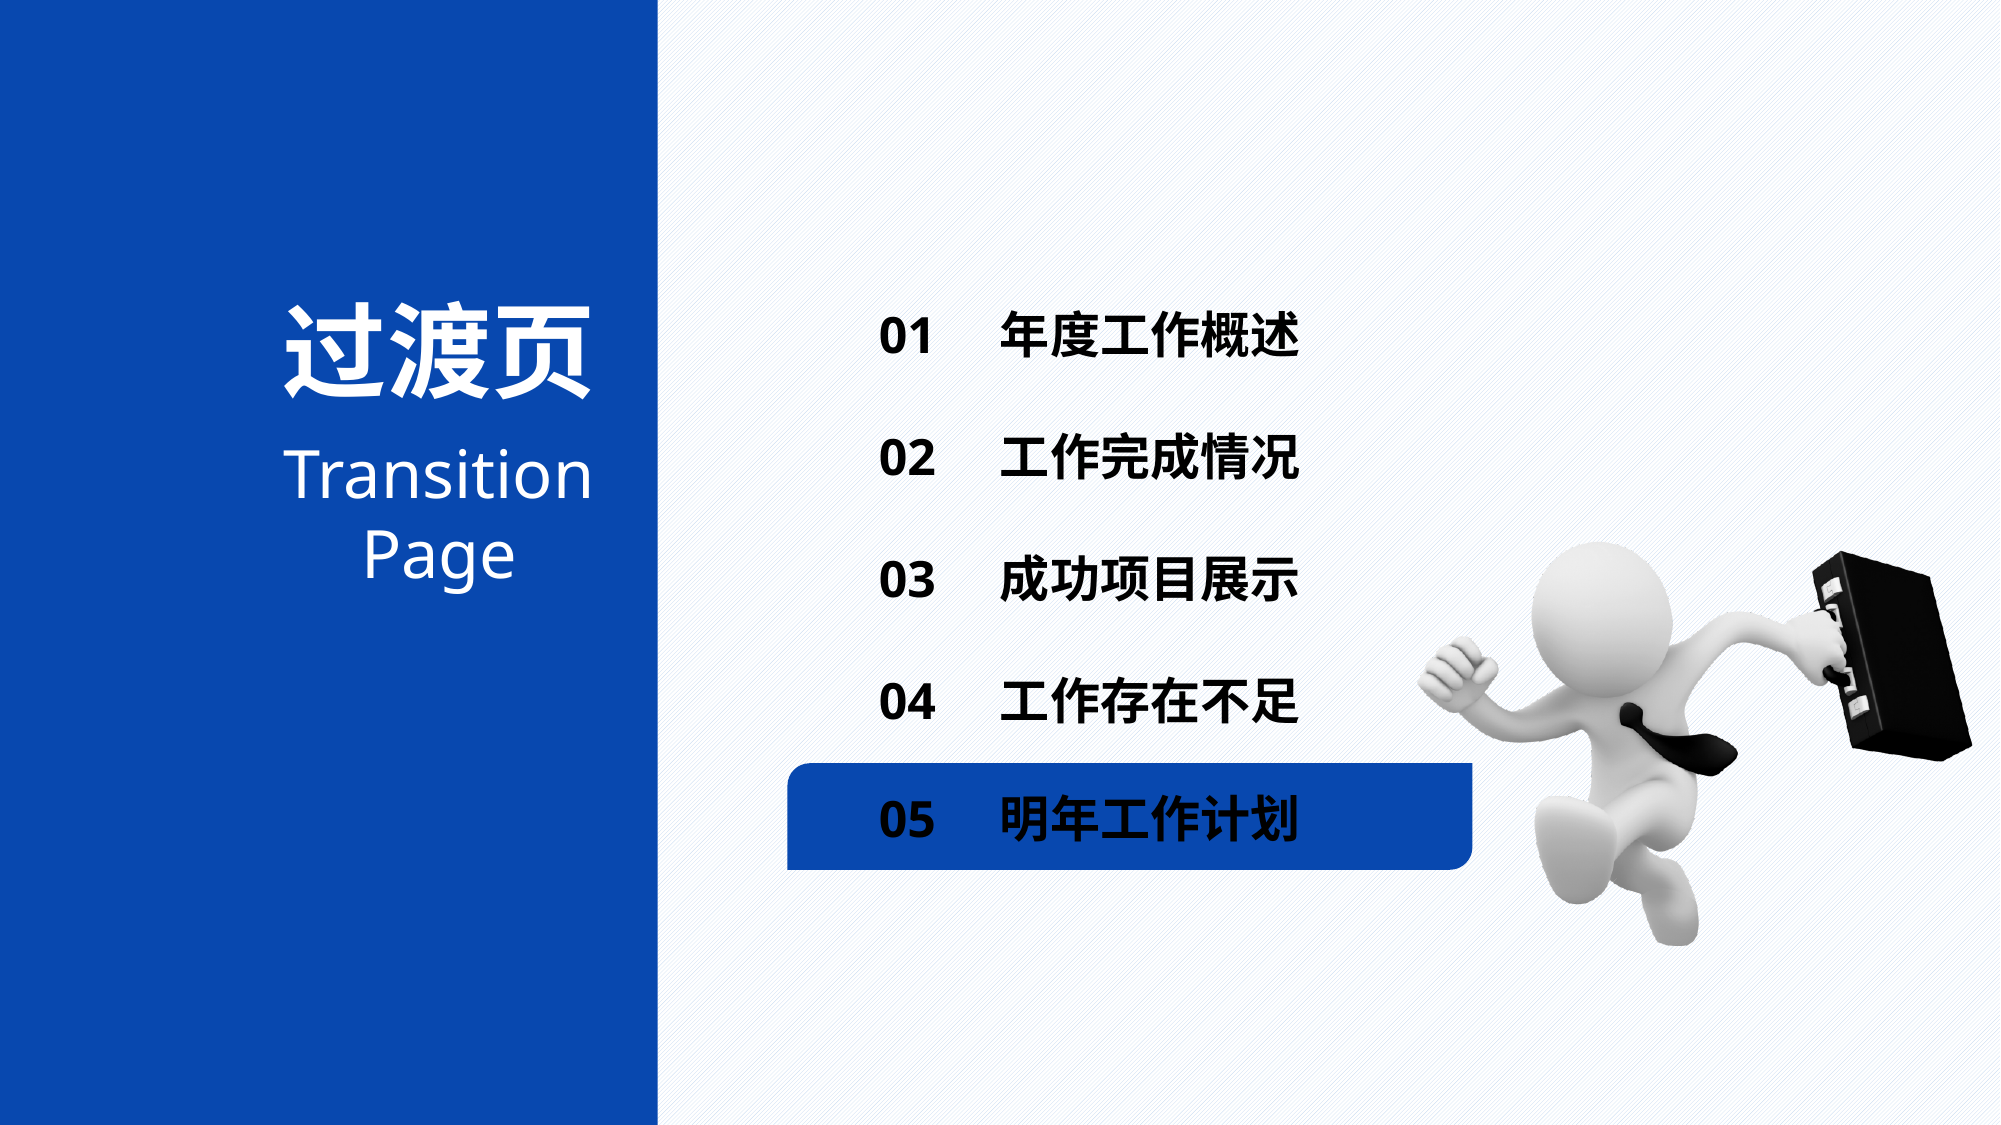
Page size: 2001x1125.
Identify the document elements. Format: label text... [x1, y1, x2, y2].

text_box 04 工作存在不足 [878, 669, 1396, 730]
text_box 03 成功项目展示 [878, 547, 1396, 608]
text_box 01 年度工作概述 [878, 303, 1508, 364]
picture [1401, 514, 1986, 946]
text_box 05 明年工作计划 [878, 786, 1396, 847]
text_box 02 工作完成情况 [878, 425, 1508, 486]
text_box 过渡页 [244, 278, 635, 419]
text_box [0, 0, 658, 1125]
text_box Transition Page [244, 424, 635, 599]
text_box [787, 763, 1396, 870]
